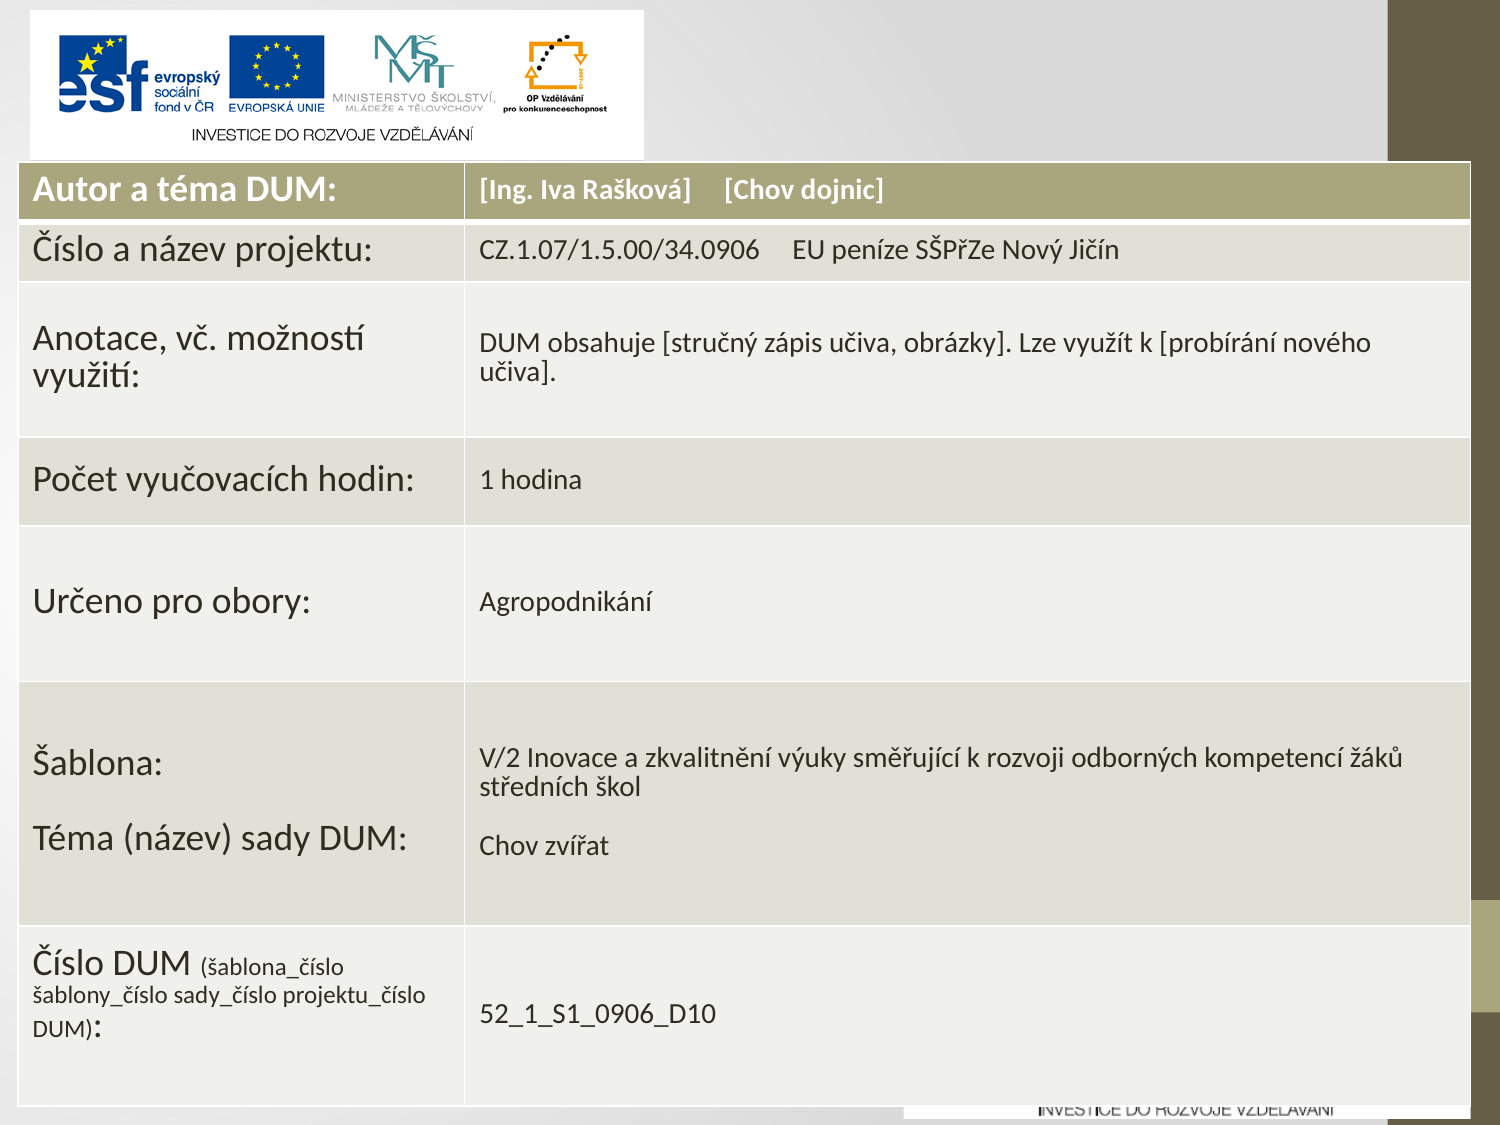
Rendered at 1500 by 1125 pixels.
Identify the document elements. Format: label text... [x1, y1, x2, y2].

table_cell Číslo a název projektu: [19, 225, 464, 281]
picture [28, 9, 645, 162]
table_cell Anotace, vč. možností využití: [19, 283, 464, 436]
table_cell Číslo DUM (šablona_číslo šablony_číslo sady_číslo projektu_číslo DUM): [19, 927, 464, 1105]
table_cell 1 hodina [465, 438, 1470, 525]
table_cell Počet vyučovacích hodin: [19, 438, 464, 525]
table_header [Ing. Iva Rašková] [Chov dojnic] [465, 163, 1470, 219]
table_cell Agropodnikání [465, 527, 1470, 681]
table_cell Šablona: Téma (název) sady DUM: [19, 682, 464, 925]
table_cell DUM obsahuje [stručný zápis učiva, obrázky]. Lze využít k [probírání nového učiva]. [465, 283, 1470, 436]
table_cell 52_1_S1_0906_D10 [465, 927, 1470, 1105]
table_cell CZ.1.07/1.5.00/34.0906 EU peníze SŠPřZe Nový Jičín [465, 225, 1470, 281]
table_cell V/2 Inovace a zkvalitnění výuky směřující k rozvoji odborných kompetencí žáků středních škol Chov zvířat [465, 682, 1470, 925]
table_header Autor a téma DUM: [19, 163, 464, 219]
table_cell Určeno pro obory: [19, 527, 464, 681]
